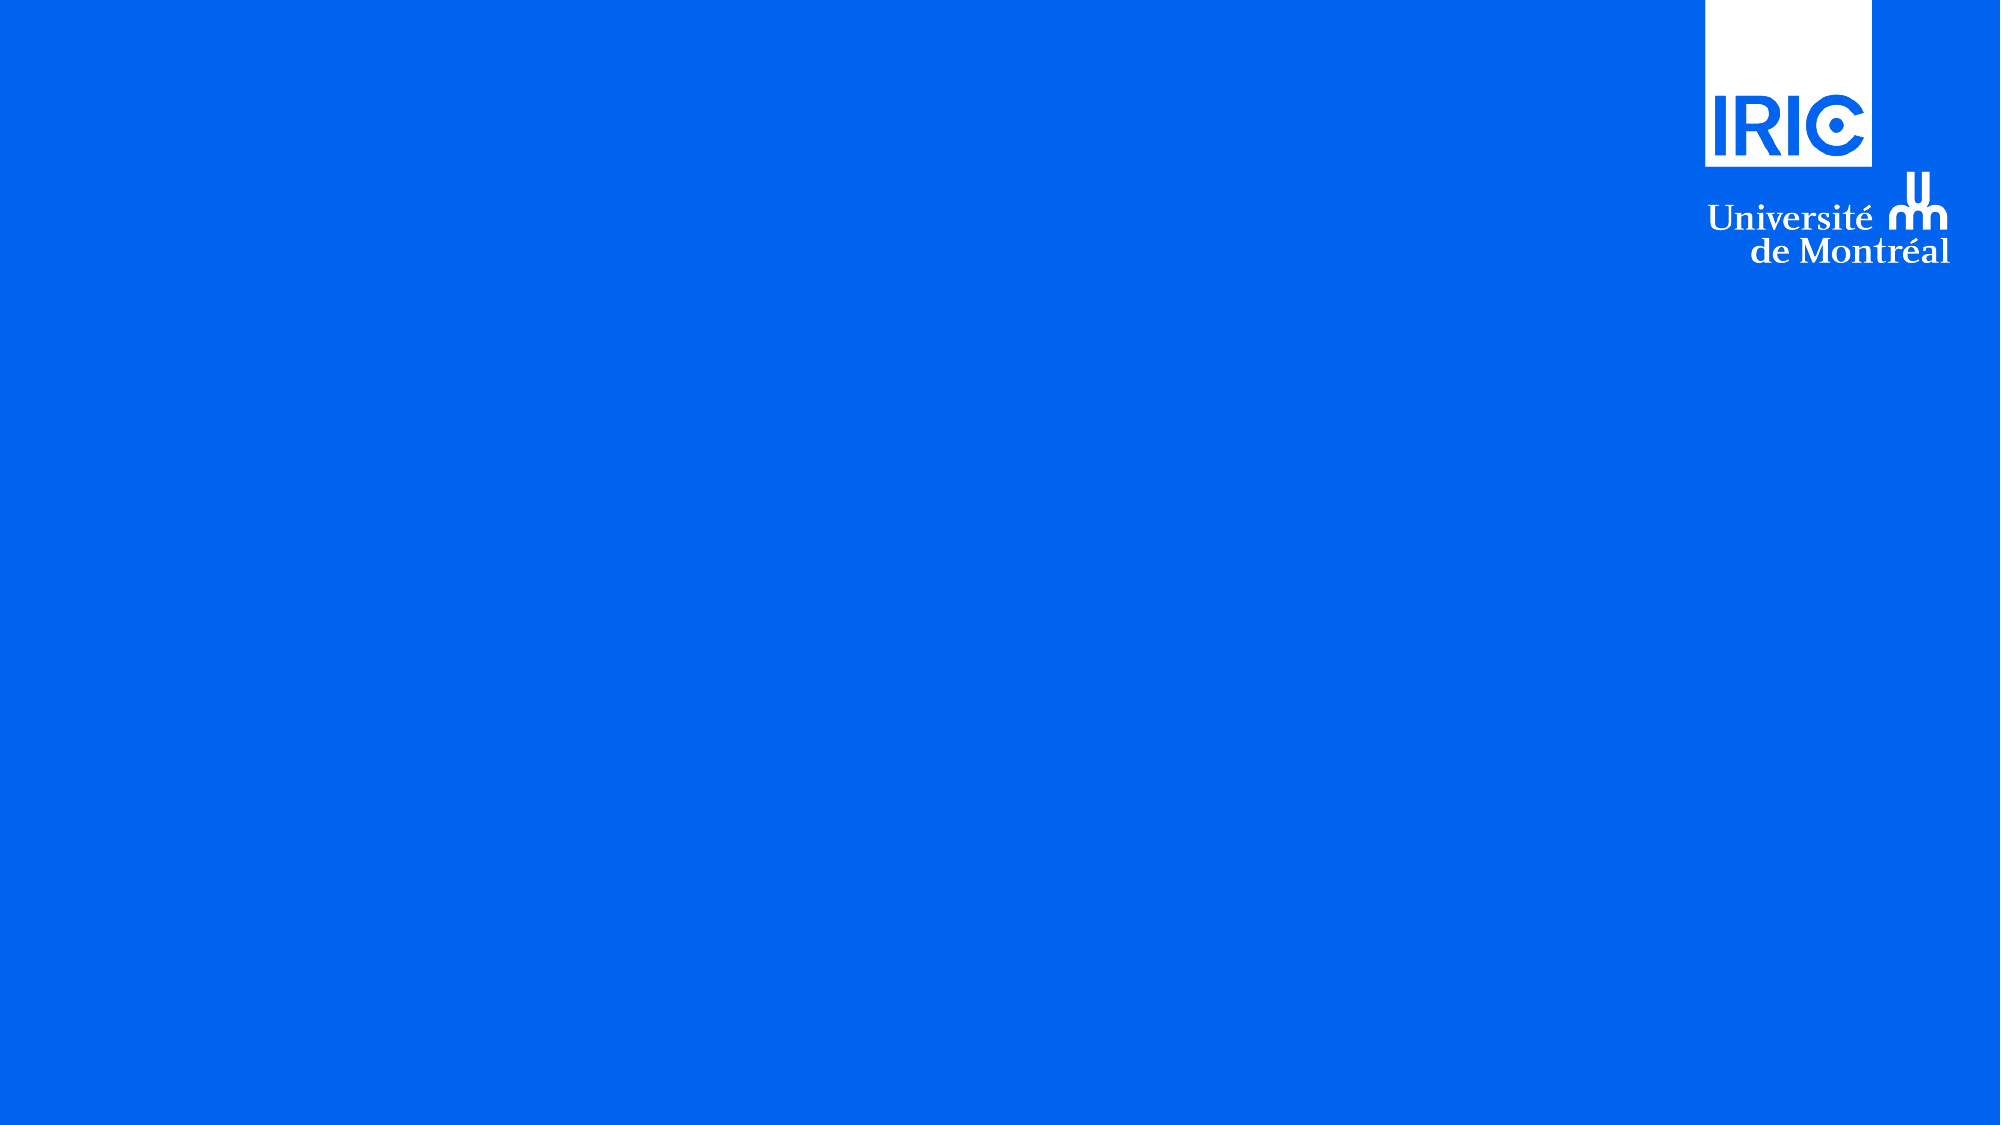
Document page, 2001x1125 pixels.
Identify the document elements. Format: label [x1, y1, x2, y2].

picture [1705, 0, 1950, 263]
